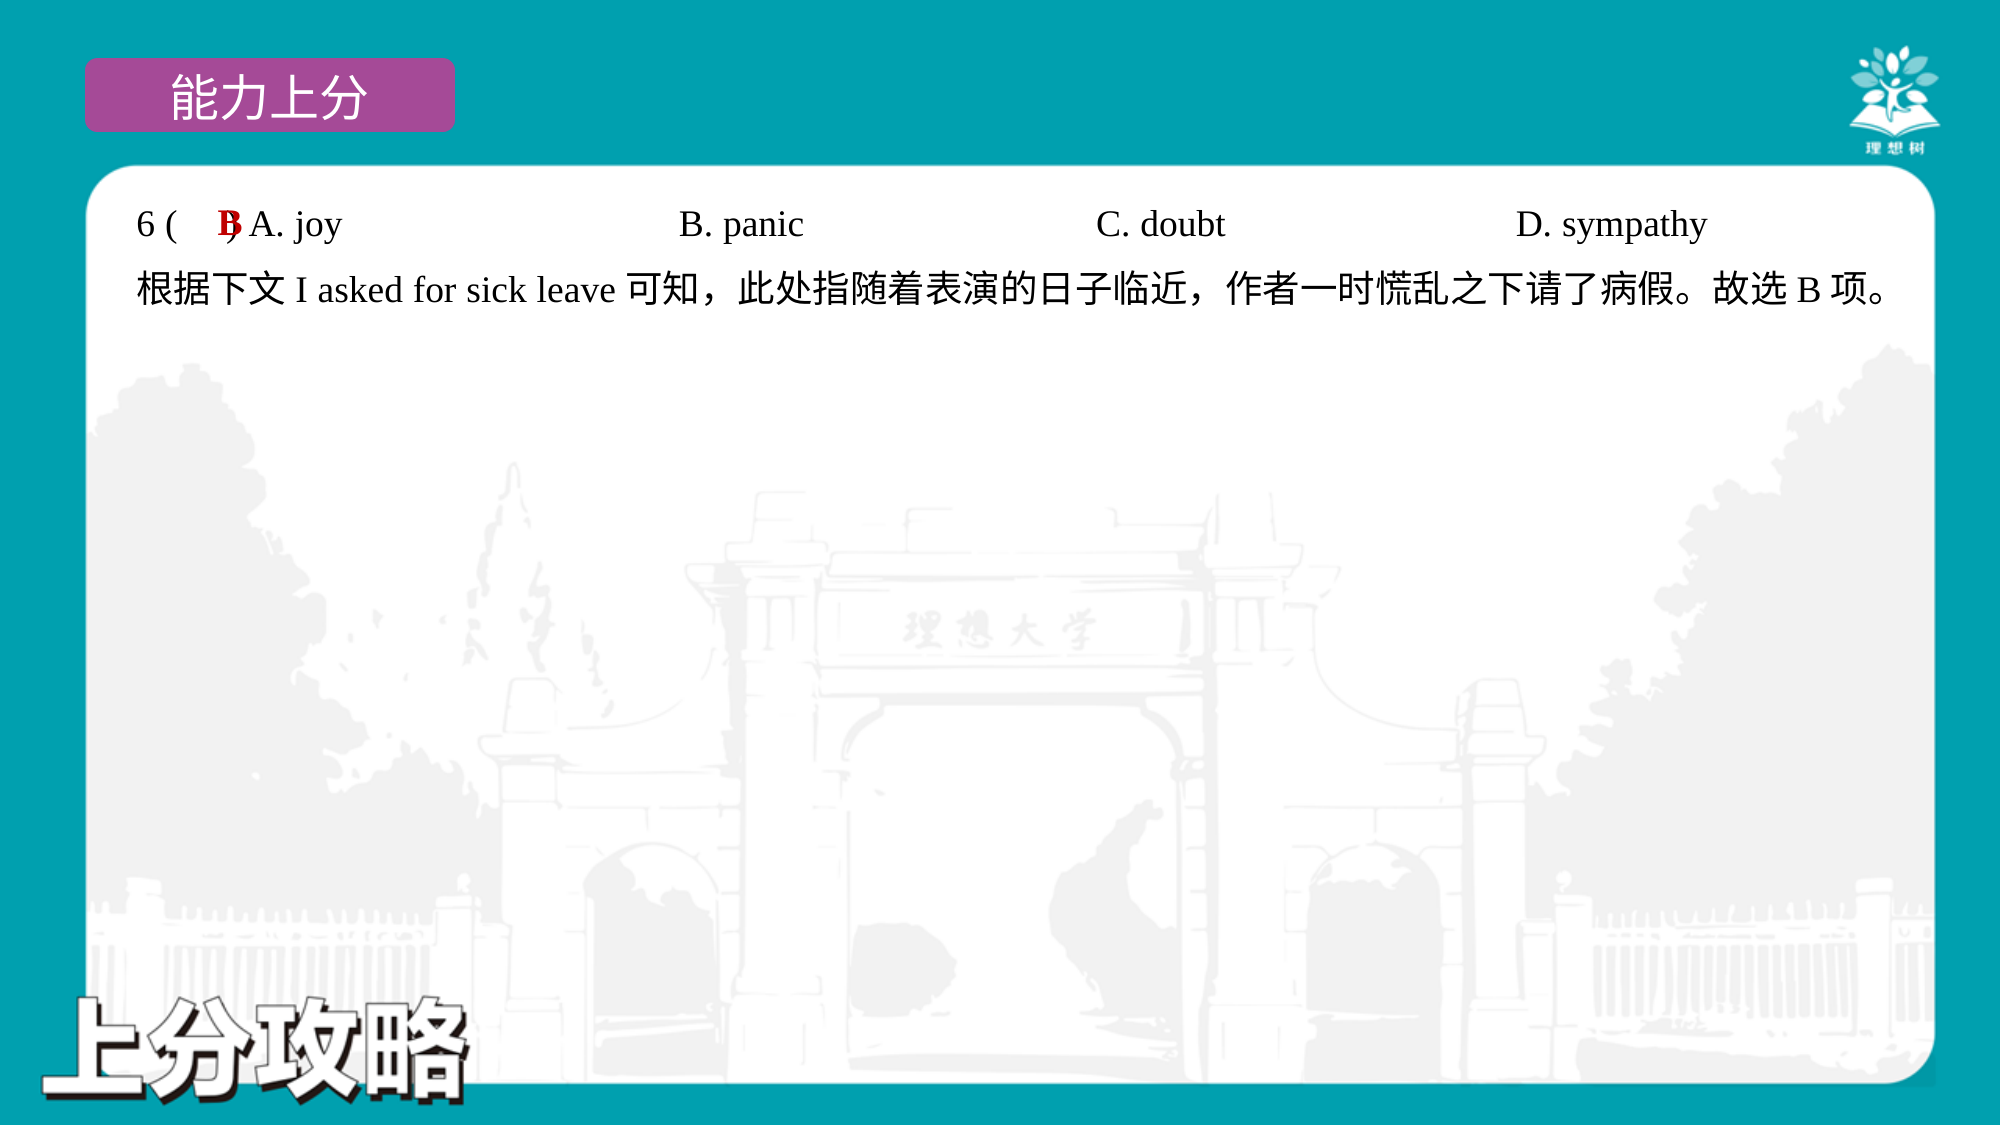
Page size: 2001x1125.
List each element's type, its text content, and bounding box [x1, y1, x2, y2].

text_box 6 ( ) A. joy B. panic C. doubt D. sympathy [136, 176, 1865, 237]
picture [0, 0, 2000, 1125]
text_box 根据下文I asked for sick leave可知，此处指随着表演的日子临近，作者一时慌乱之下请了病假。故选B项。 [136, 243, 1865, 303]
text_box B [204, 176, 257, 236]
